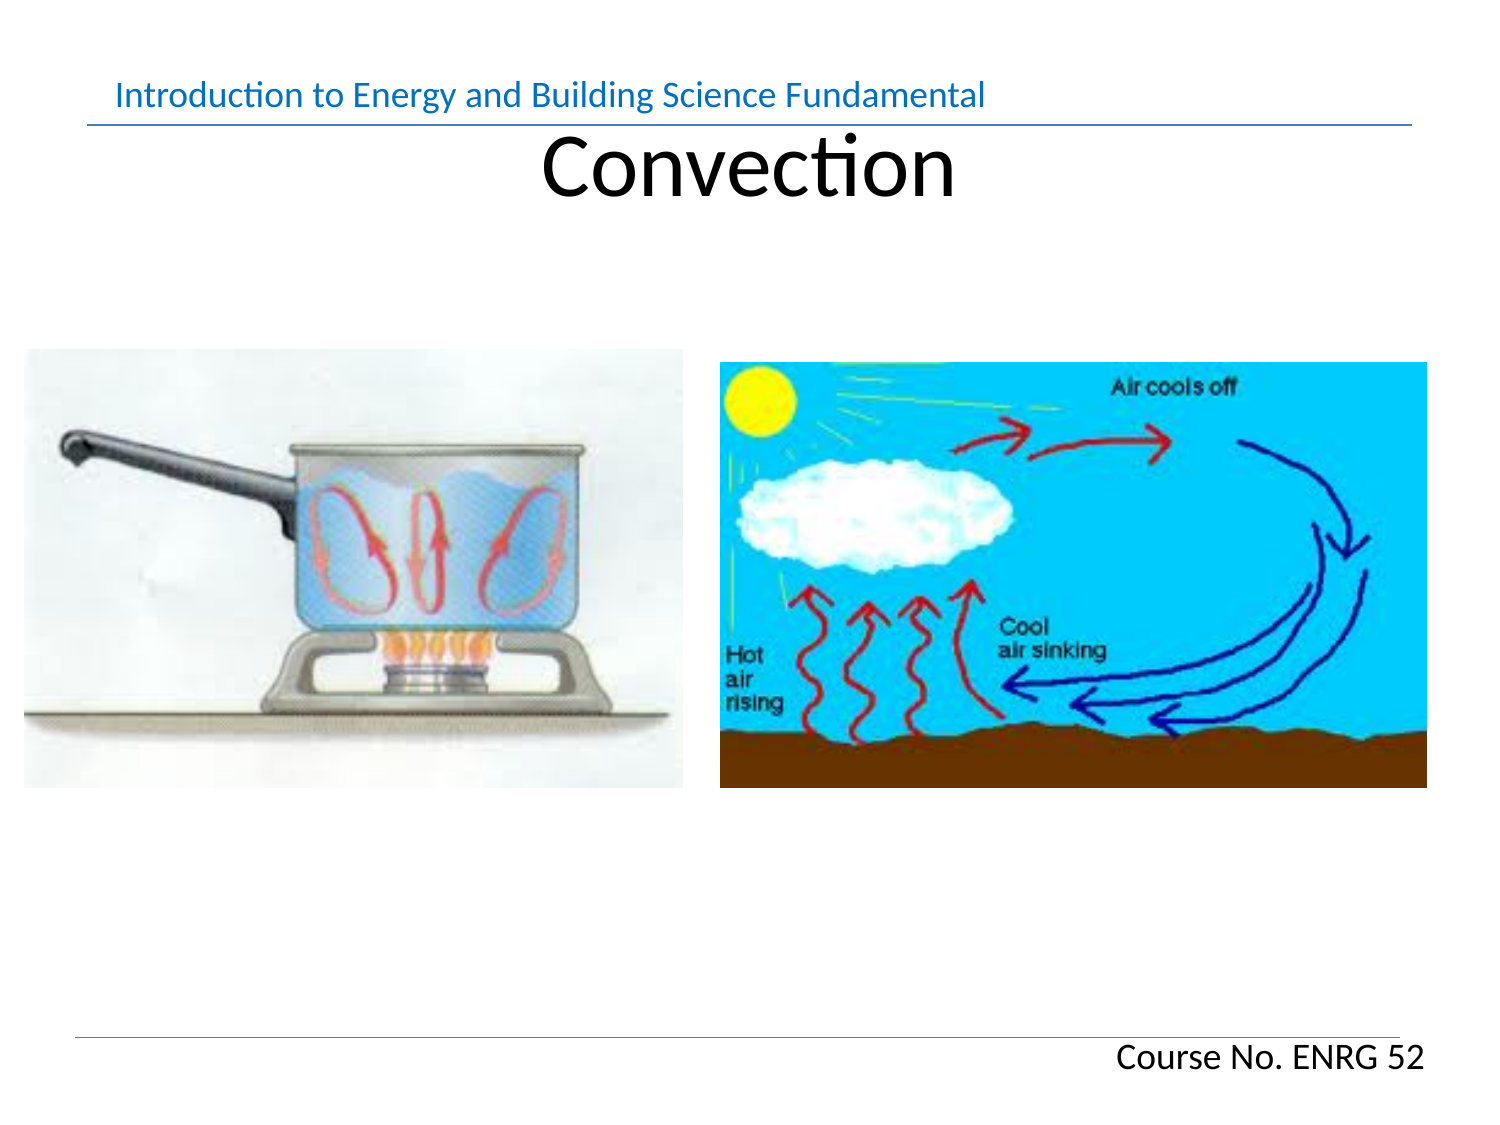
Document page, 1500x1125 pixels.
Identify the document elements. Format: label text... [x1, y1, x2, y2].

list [720, 362, 1427, 788]
title Convection [75, 87, 1425, 233]
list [24, 349, 683, 788]
